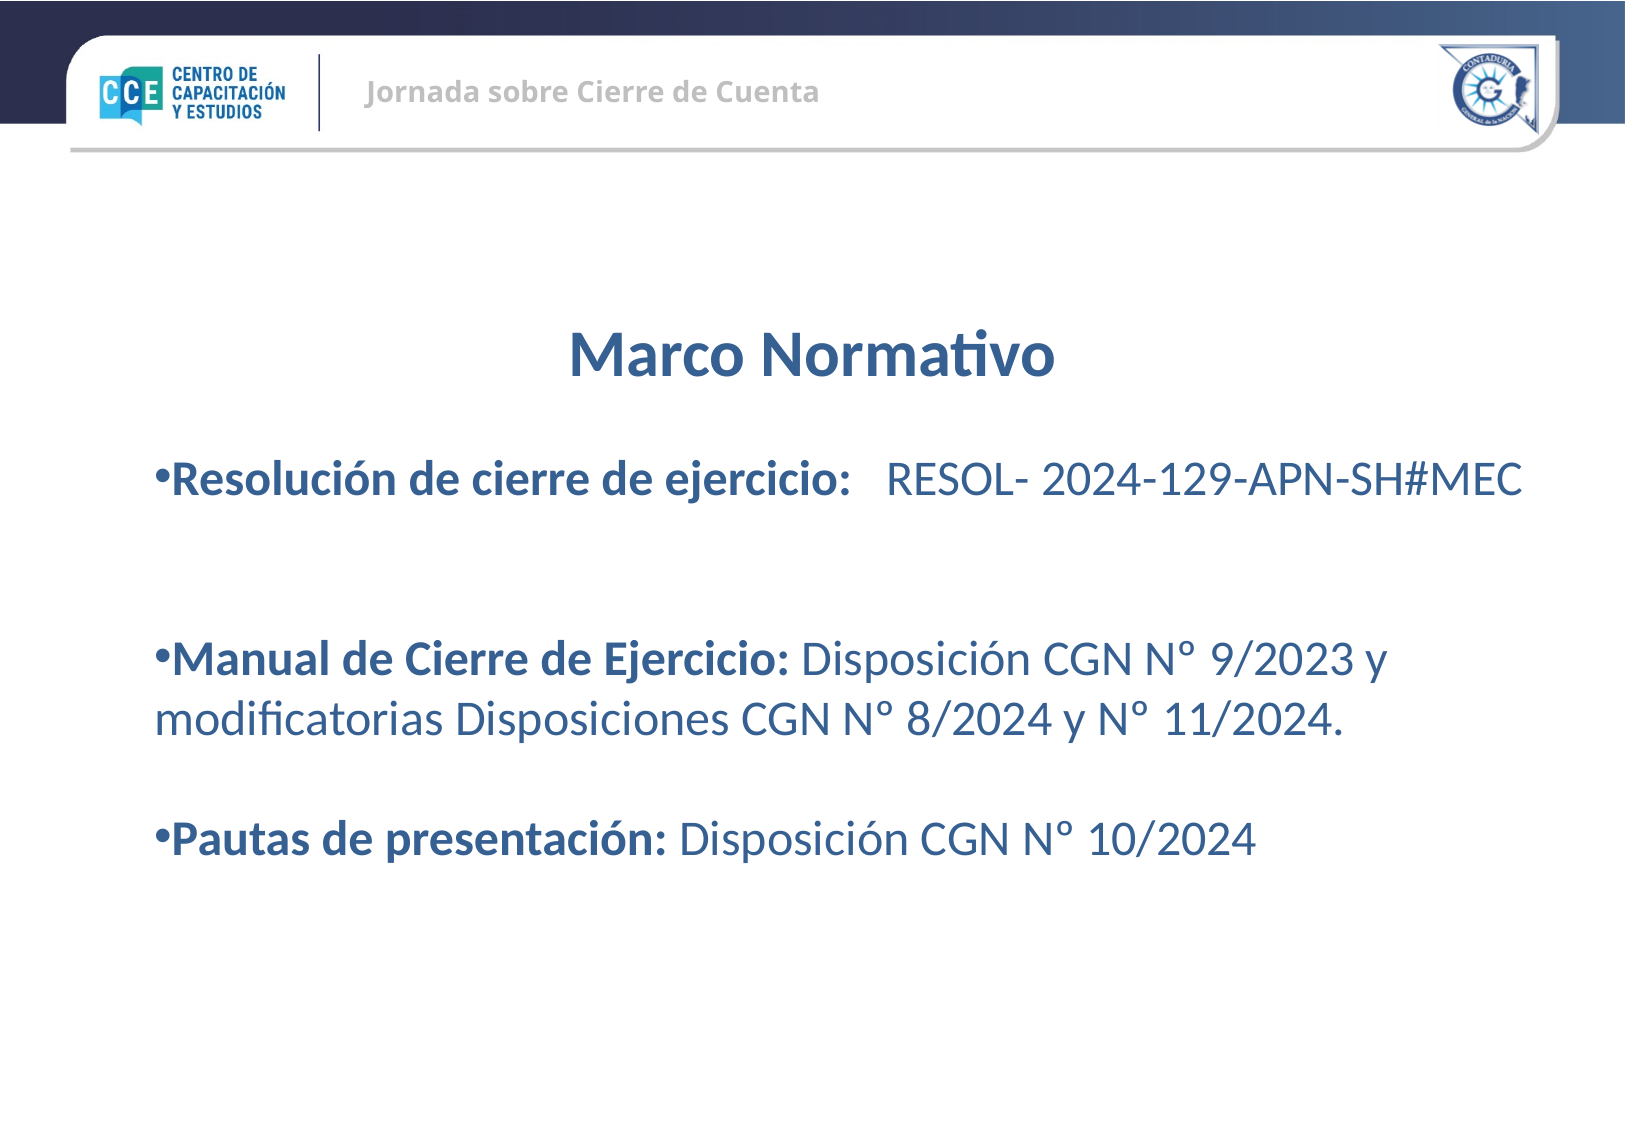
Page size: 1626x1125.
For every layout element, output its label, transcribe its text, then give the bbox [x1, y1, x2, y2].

picture [0, 1, 1625, 156]
text_box Marco Normativo [0, 302, 1625, 417]
text_box Resolución de cierre de ejercicio: RESOL- 2024-129-APN-SH#MEC Manual de Cierre de Ejercicio: Disposición CGN Nº 9/2023 y modificatorias Disposiciones CGN Nº 8/2024 y Nº 11/2024. Pautas de presentación: Disposición CGN Nº 10/2024 [139, 538, 1557, 653]
